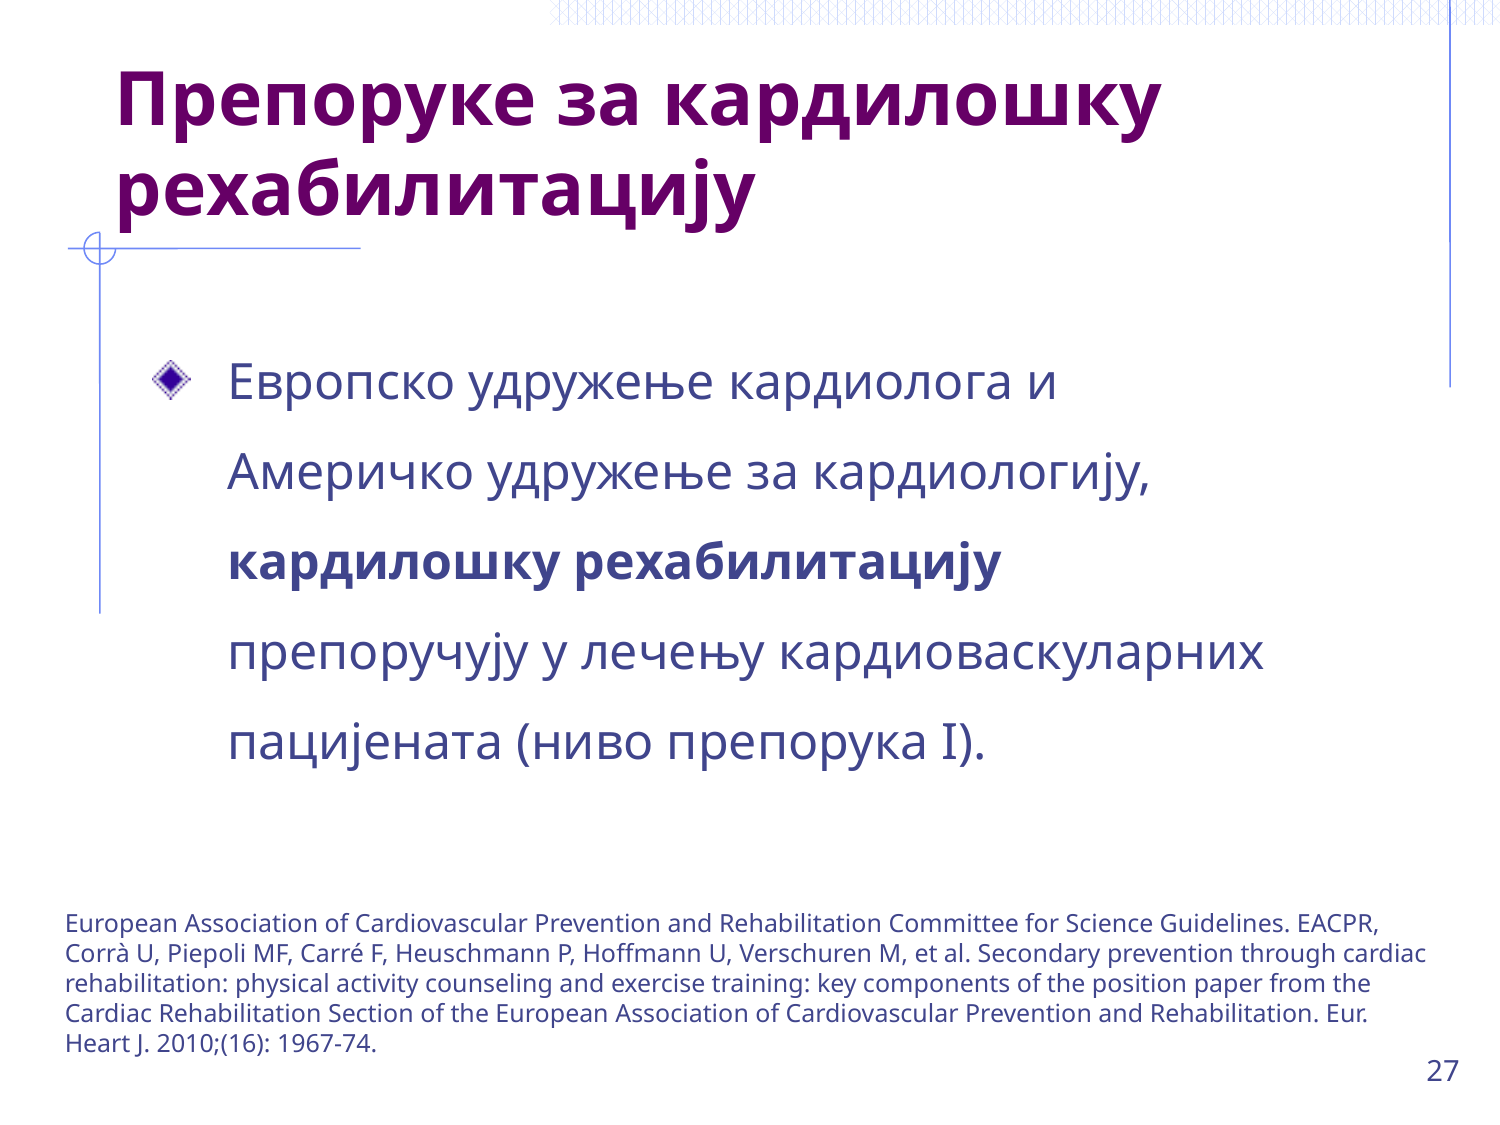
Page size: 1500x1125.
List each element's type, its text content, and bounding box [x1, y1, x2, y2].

title Препоруке за кардилошку рехабилитацију [99, 49, 1376, 238]
picture [152, 360, 191, 400]
list Европско удружење кардиолога и Америчко удружење за кардиологију, кардилошку рехабилитацију препоручују у лечењу кардиоваскуларних пацијената (ниво препорука I). [137, 312, 1301, 900]
slide_number 27 [1162, 1025, 1475, 1100]
text_box European Association of Cardiovascular Prevention and Rehabilitation Committee for Science Guidelines. EACPR, Corrà U, Piepoli MF, Carré F, Heuschmann P, Hoffmann U, Verschuren M, et al. Secondary prevention through cardiac rehabilitation: physical activity counseling and exercise training: key components of the position paper from the Cardiac Rehabilitation Section of the European Association of Cardiovascular Prevention and Rehabilitation. Eur. Heart J. 2010;(16): 1967-74. [50, 900, 1450, 1065]
